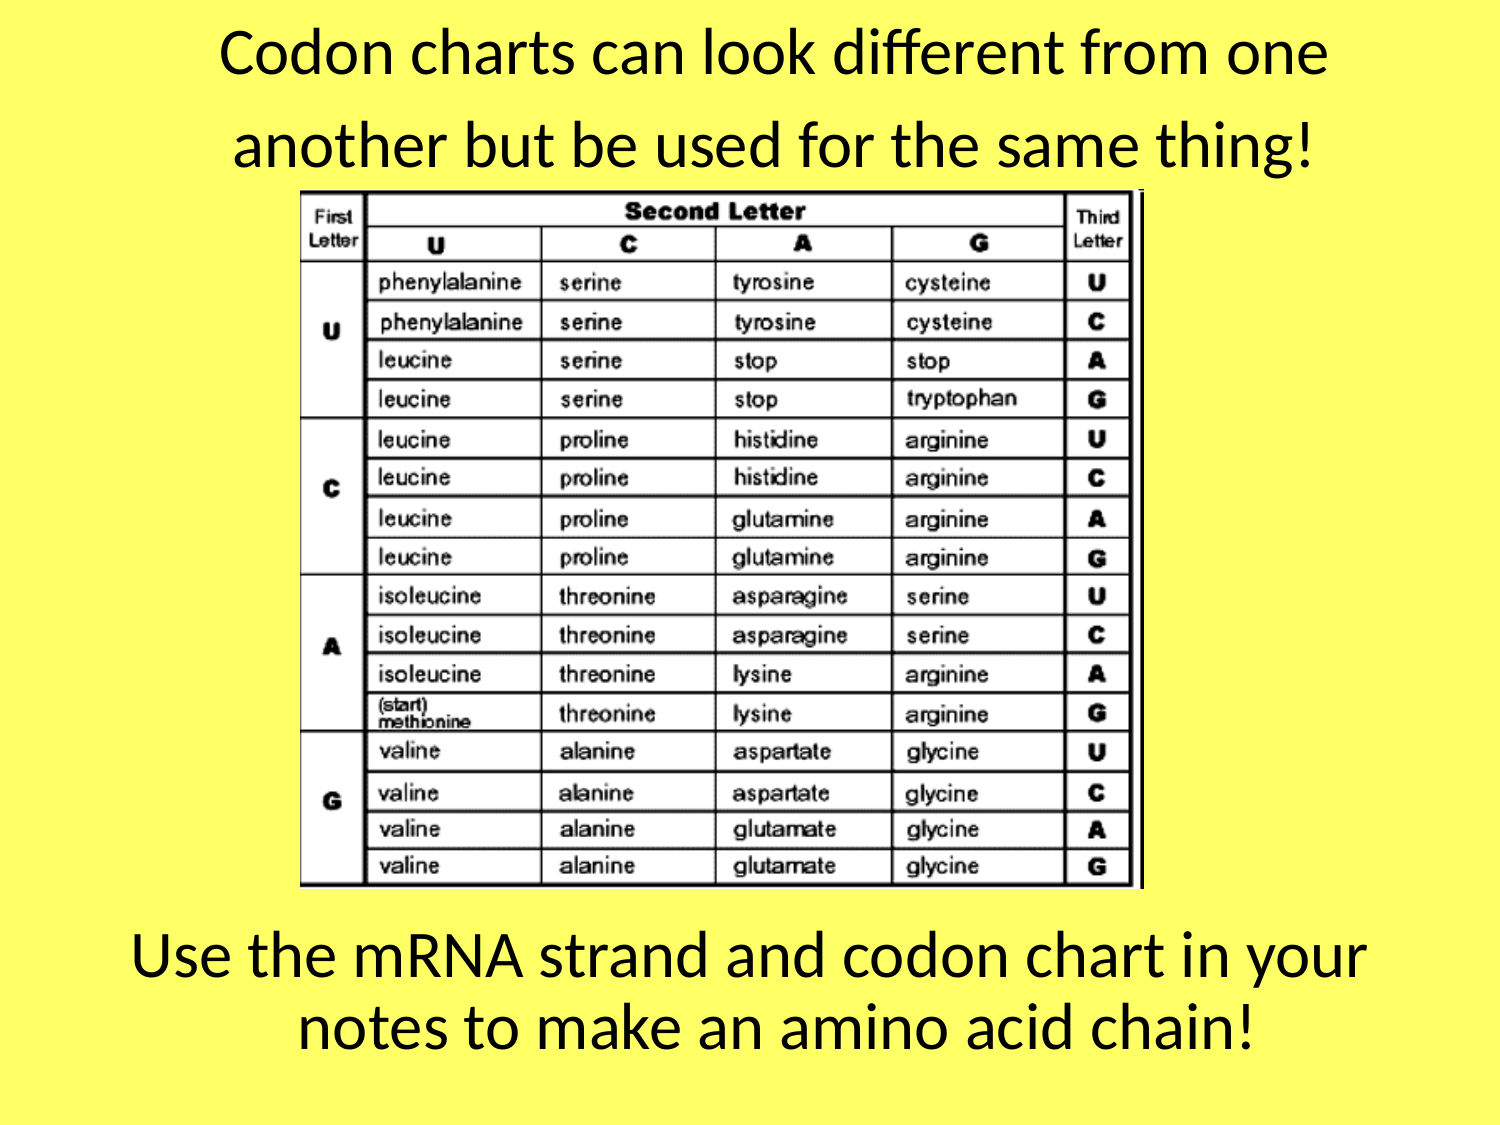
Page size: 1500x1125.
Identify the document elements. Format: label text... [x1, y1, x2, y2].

picture [299, 189, 1144, 890]
text_box Use the mRNA strand and codon chart in your notes to make an amino acid chain! [74, 912, 1425, 1100]
list Codon charts can look different from one another but be used for the same thing! [99, 0, 1451, 743]
